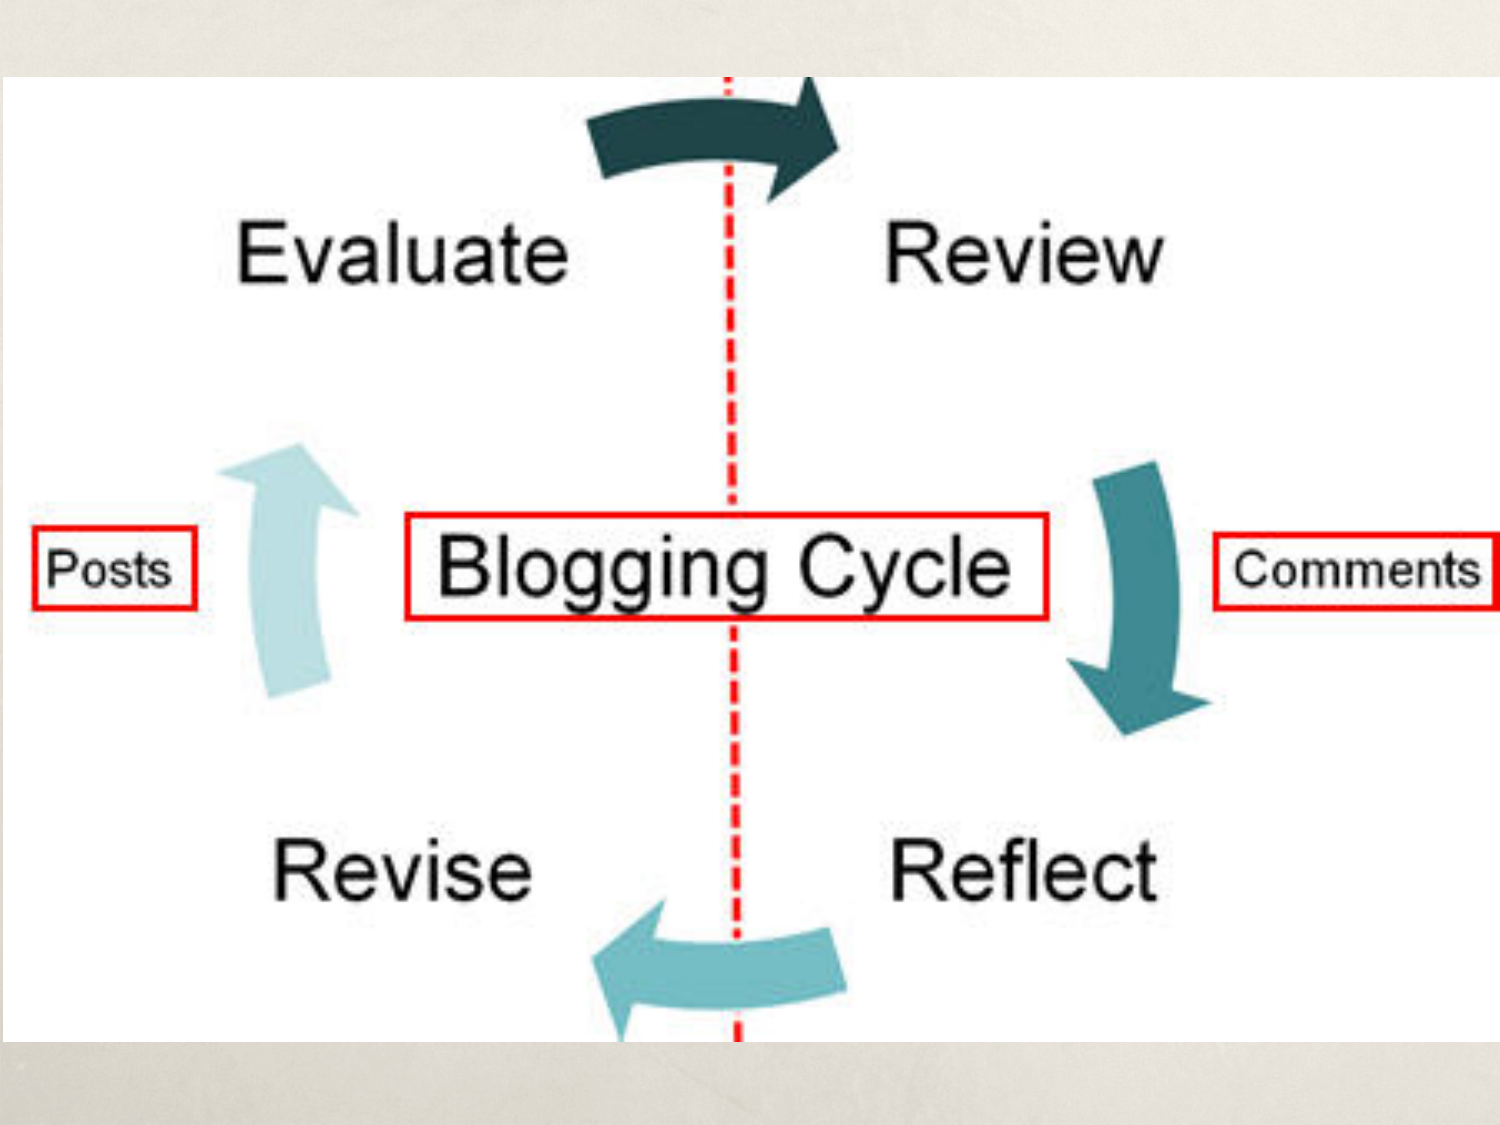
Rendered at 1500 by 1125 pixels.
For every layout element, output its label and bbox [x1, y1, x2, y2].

picture [2, 75, 1500, 1044]
